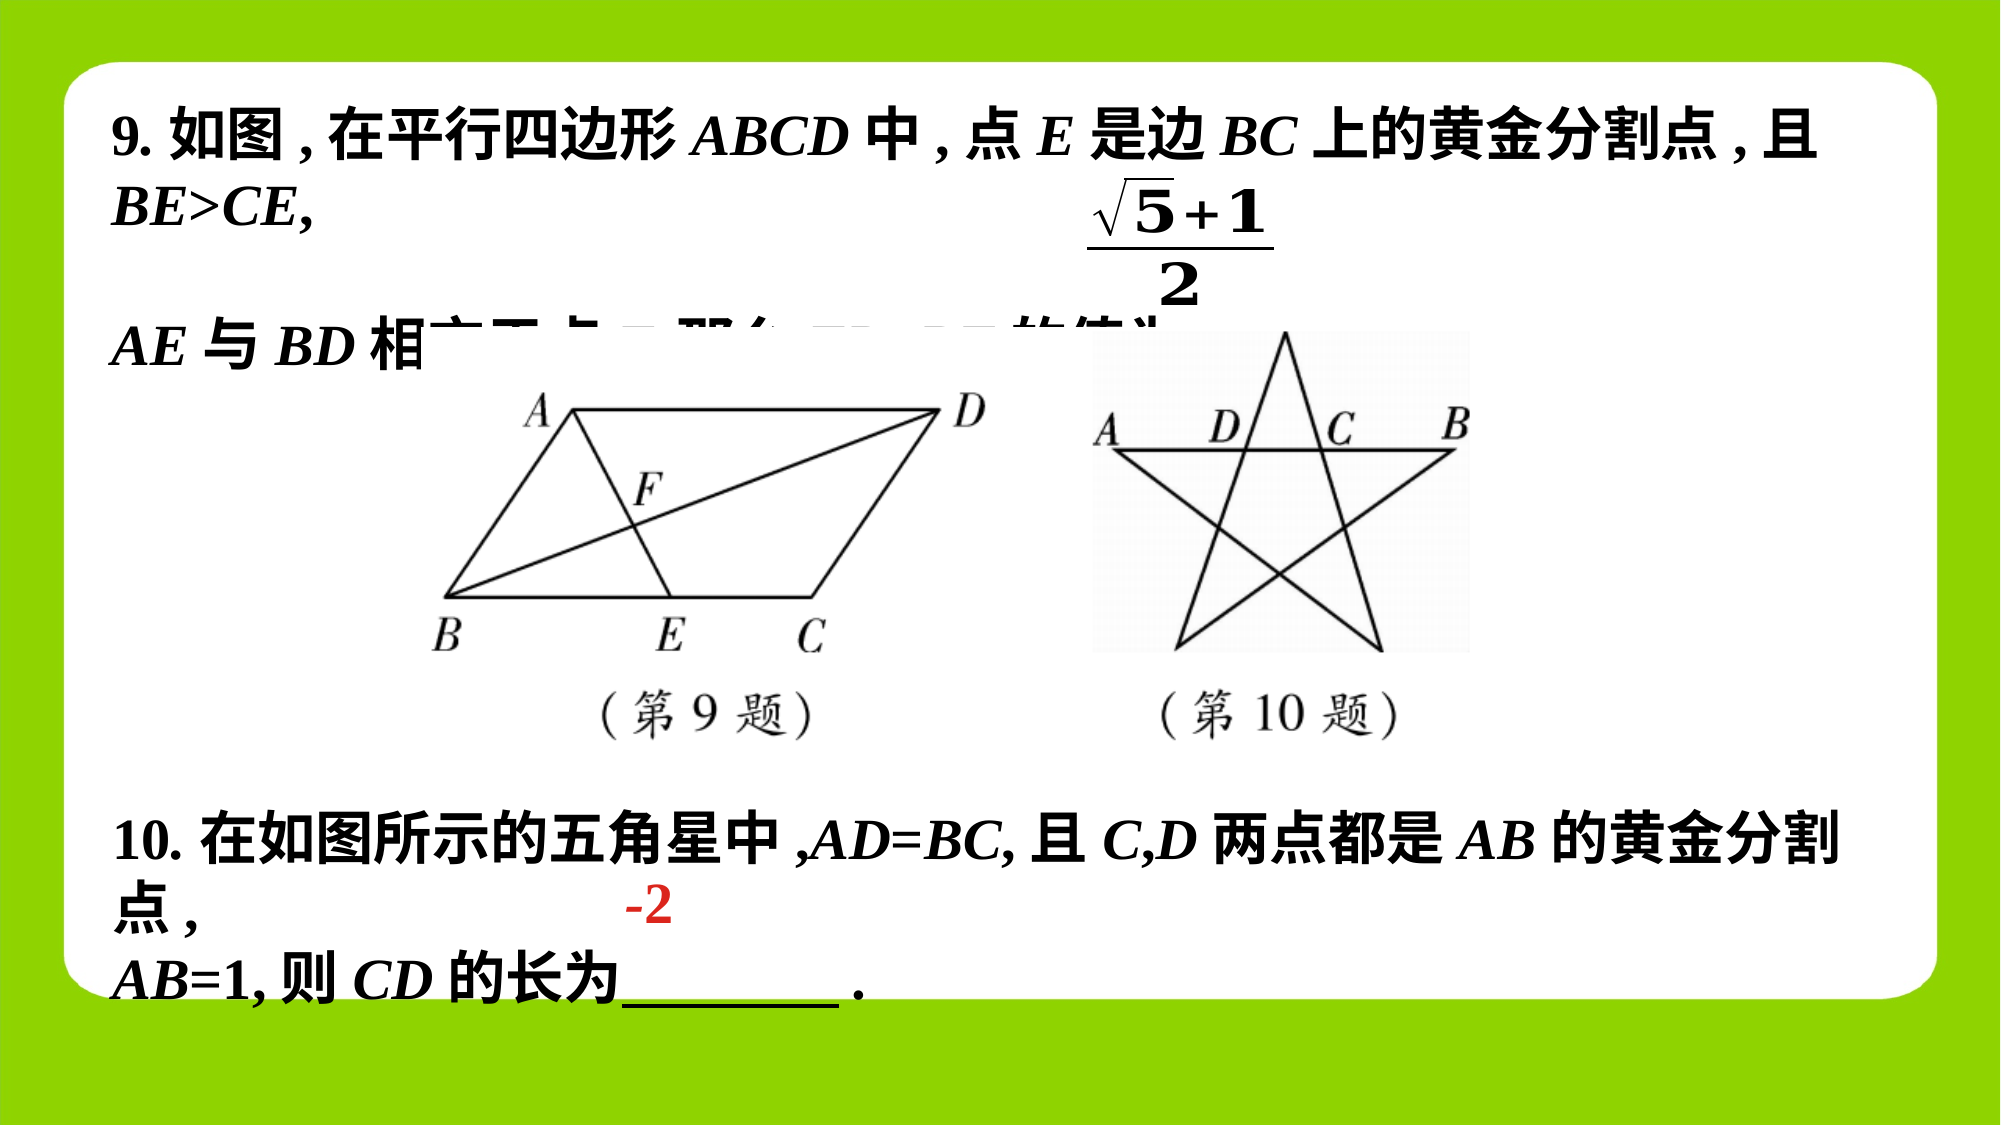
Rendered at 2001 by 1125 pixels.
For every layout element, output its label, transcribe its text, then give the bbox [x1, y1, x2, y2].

picture [0, 0, 2001, 1125]
text_box 9.如图,在平行四边形ABCD中,点E是边BC上的黄金分割点,且BE>CE, AE与BD相交于点F.那么FD∶BF的值为 . [96, 89, 1904, 385]
text_box 10.在如图所示的五角星中,AD=BC,且C,D两点都是AB的黄金分割点, AB=1,则CD的长为 . [97, 794, 1904, 1019]
